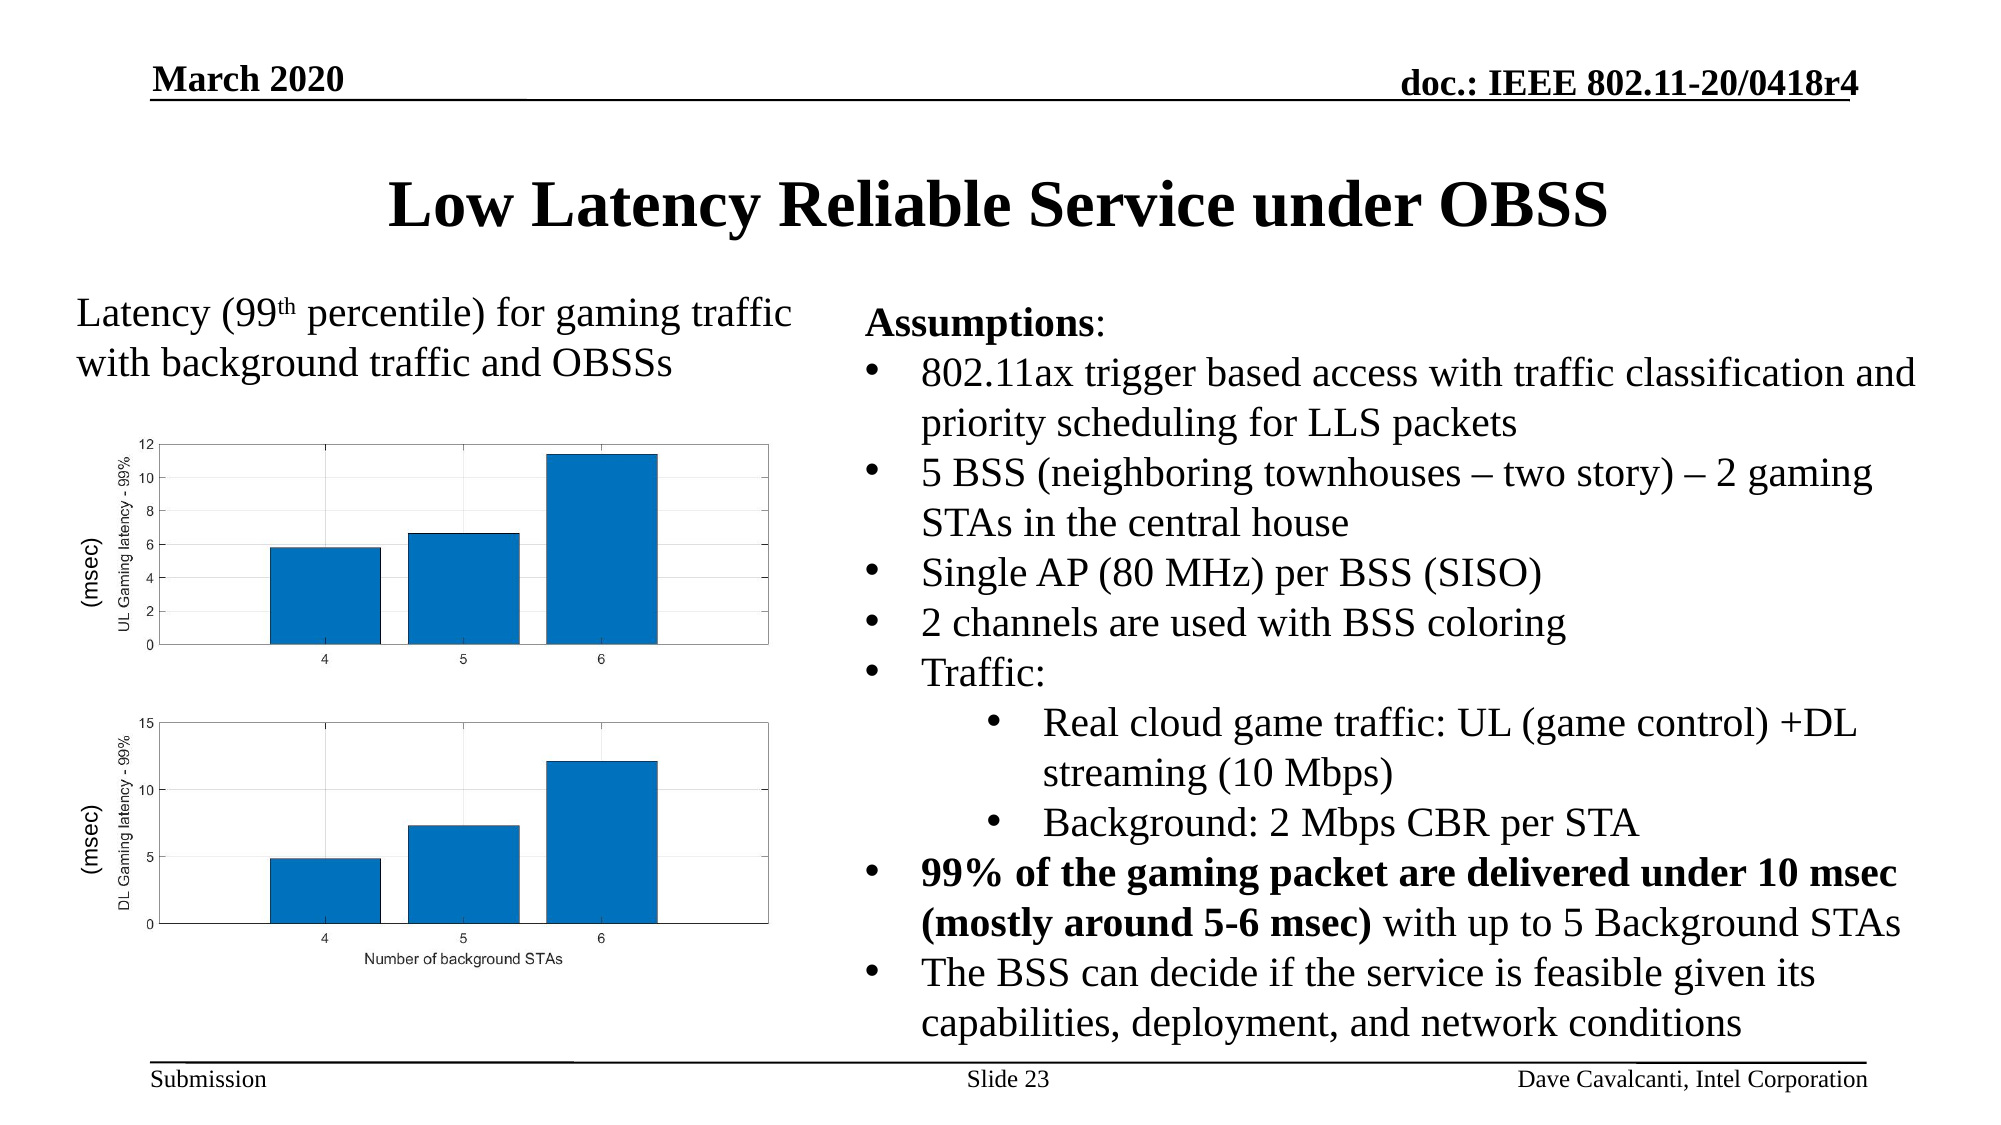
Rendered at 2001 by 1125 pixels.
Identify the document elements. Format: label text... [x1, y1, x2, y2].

text_box Assumptions: 802.11ax trigger based access with traffic classification and priority scheduling for LLS packets 5 BSS (neighboring townhouses – two story) – 2 gaming STAs in the central house Single AP (80 MHz) per BSS (SISO) 2 channels are used with BSS coloring Traffic: Real cloud game traffic: UL (game control) +DL streaming (10 Mbps) Background: 2 Mbps CBR per STA 99% of the gaming packet are delivered under 10 msec (mostly around 5-6 msec) with up to 5 Background STAs The BSS can decide if the service is feasible given its capabilities, deployment, and network conditions [849, 287, 1943, 1125]
text_box Latency (99th percentile) for gaming traffic with background traffic and OBSSs [61, 277, 828, 393]
title Low Latency Reliable Service under OBSS [149, 112, 1850, 288]
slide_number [152, 54, 563, 100]
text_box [57, 399, 842, 988]
